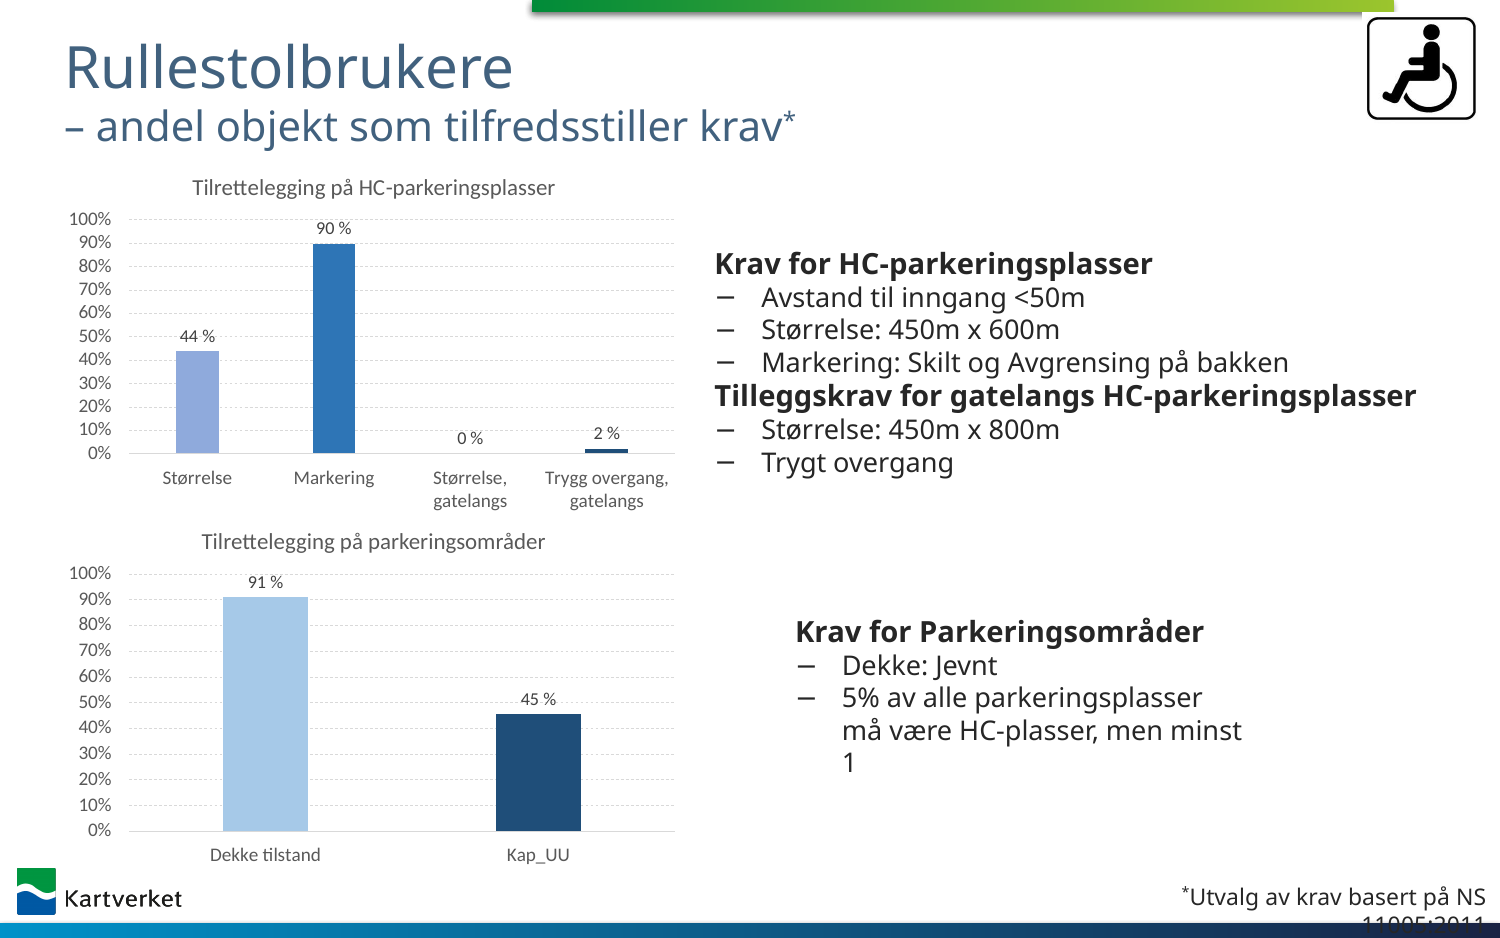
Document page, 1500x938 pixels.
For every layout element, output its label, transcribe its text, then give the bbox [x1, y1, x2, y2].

picture [62, 166, 686, 519]
picture [1362, 12, 1481, 126]
picture [62, 520, 686, 874]
text_box *Utvalg av krav basert på NS 11005:2011 [1068, 873, 1500, 938]
text_box Rullestolbrukere – andel objekt som tilfredsstiller krav* [49, 25, 1431, 158]
text_box Krav for HC-parkeringsplasser Avstand til inngang <50m Størrelse: 450m x 600m Markering: Skilt og Avgrensing på bakken Tilleggskrav for gatelangs HC-parkeringsplasser Størrelse: 450m x 800m Trygt overgang [699, 237, 1433, 485]
text_box Krav for Parkeringsområder Dekke: Jevnt 5% av alle parkeringsplasser må være HC-plasser, men minst 1 [780, 605, 1261, 786]
